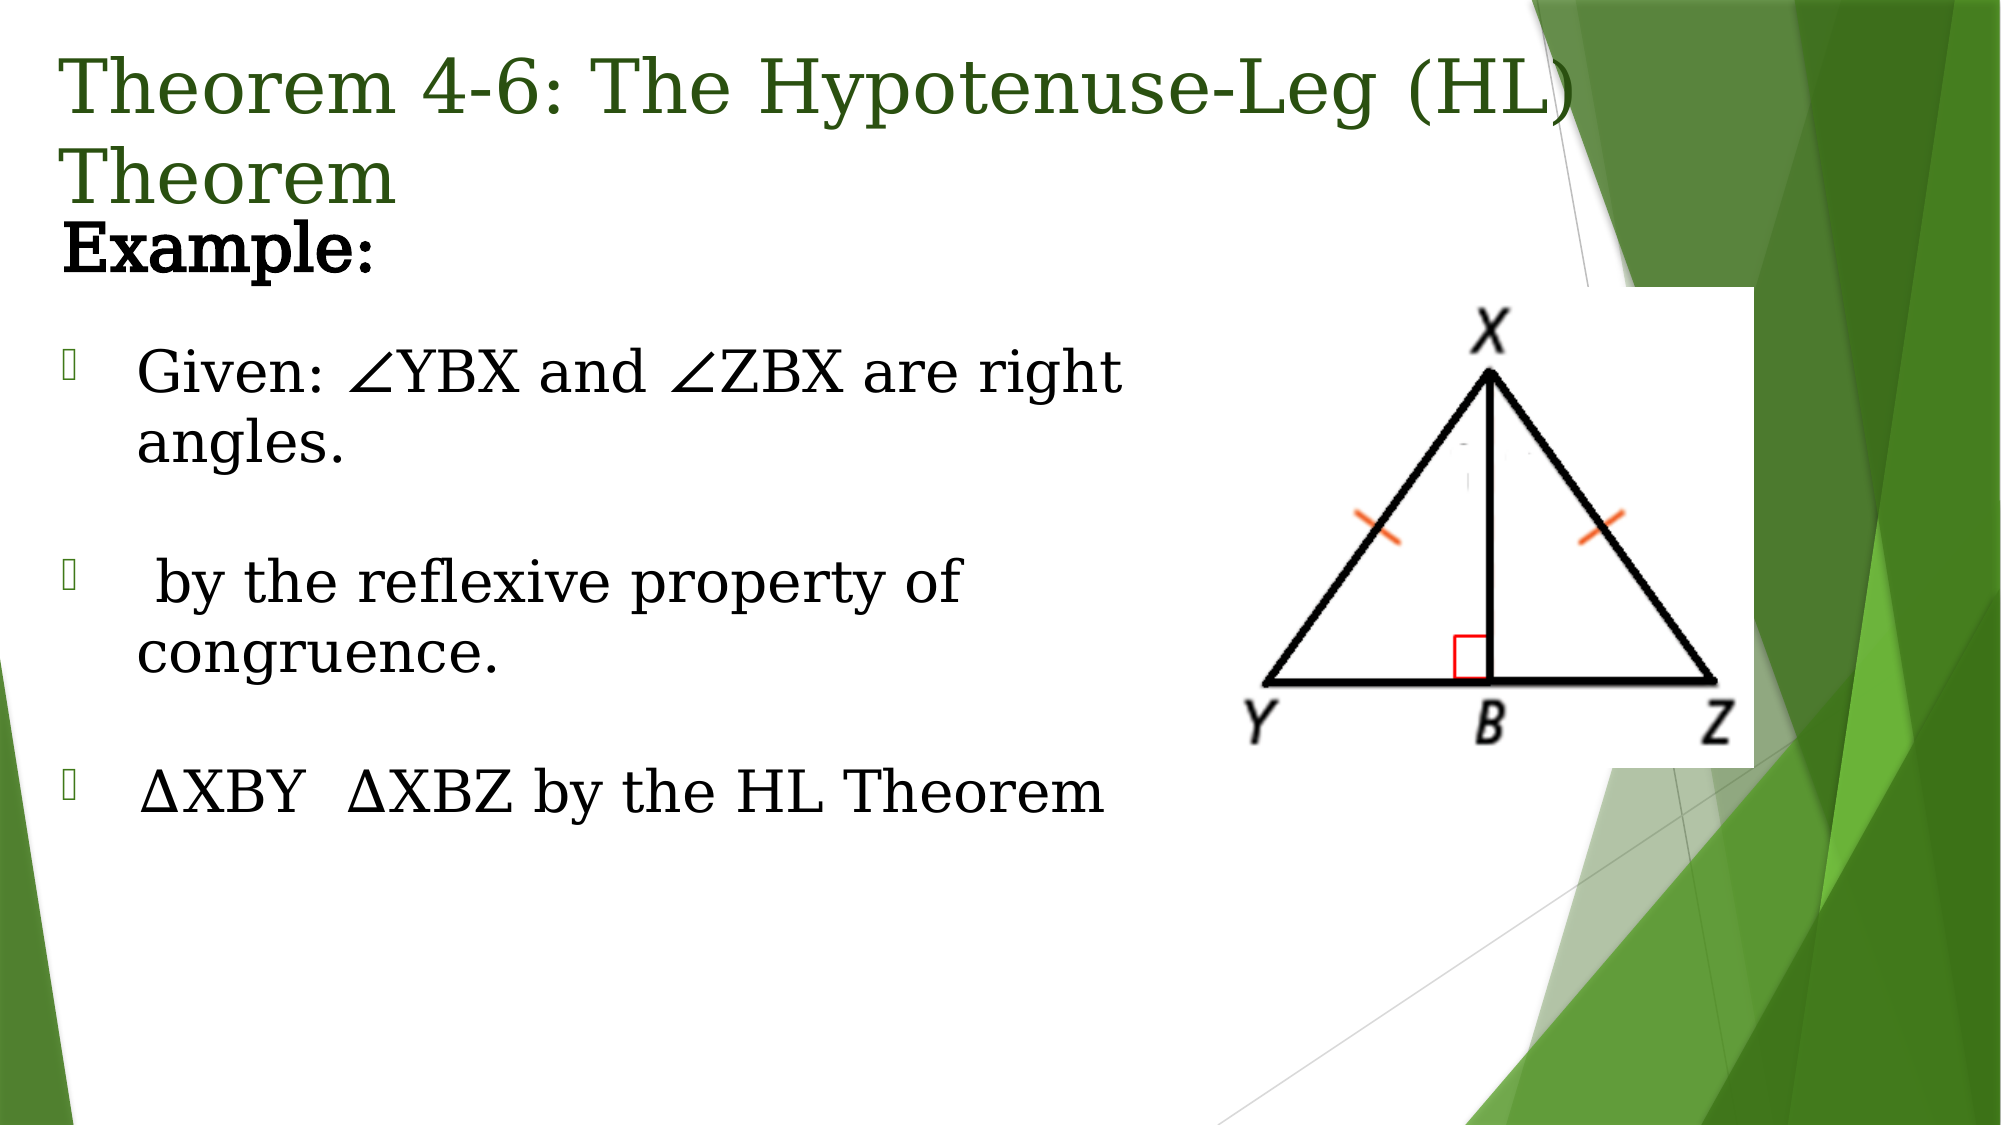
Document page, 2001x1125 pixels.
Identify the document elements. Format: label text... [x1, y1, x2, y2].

title Theorem 4-6: The Hypotenuse-Leg (HL) Theorem [43, 30, 1687, 230]
picture [1216, 287, 1754, 769]
